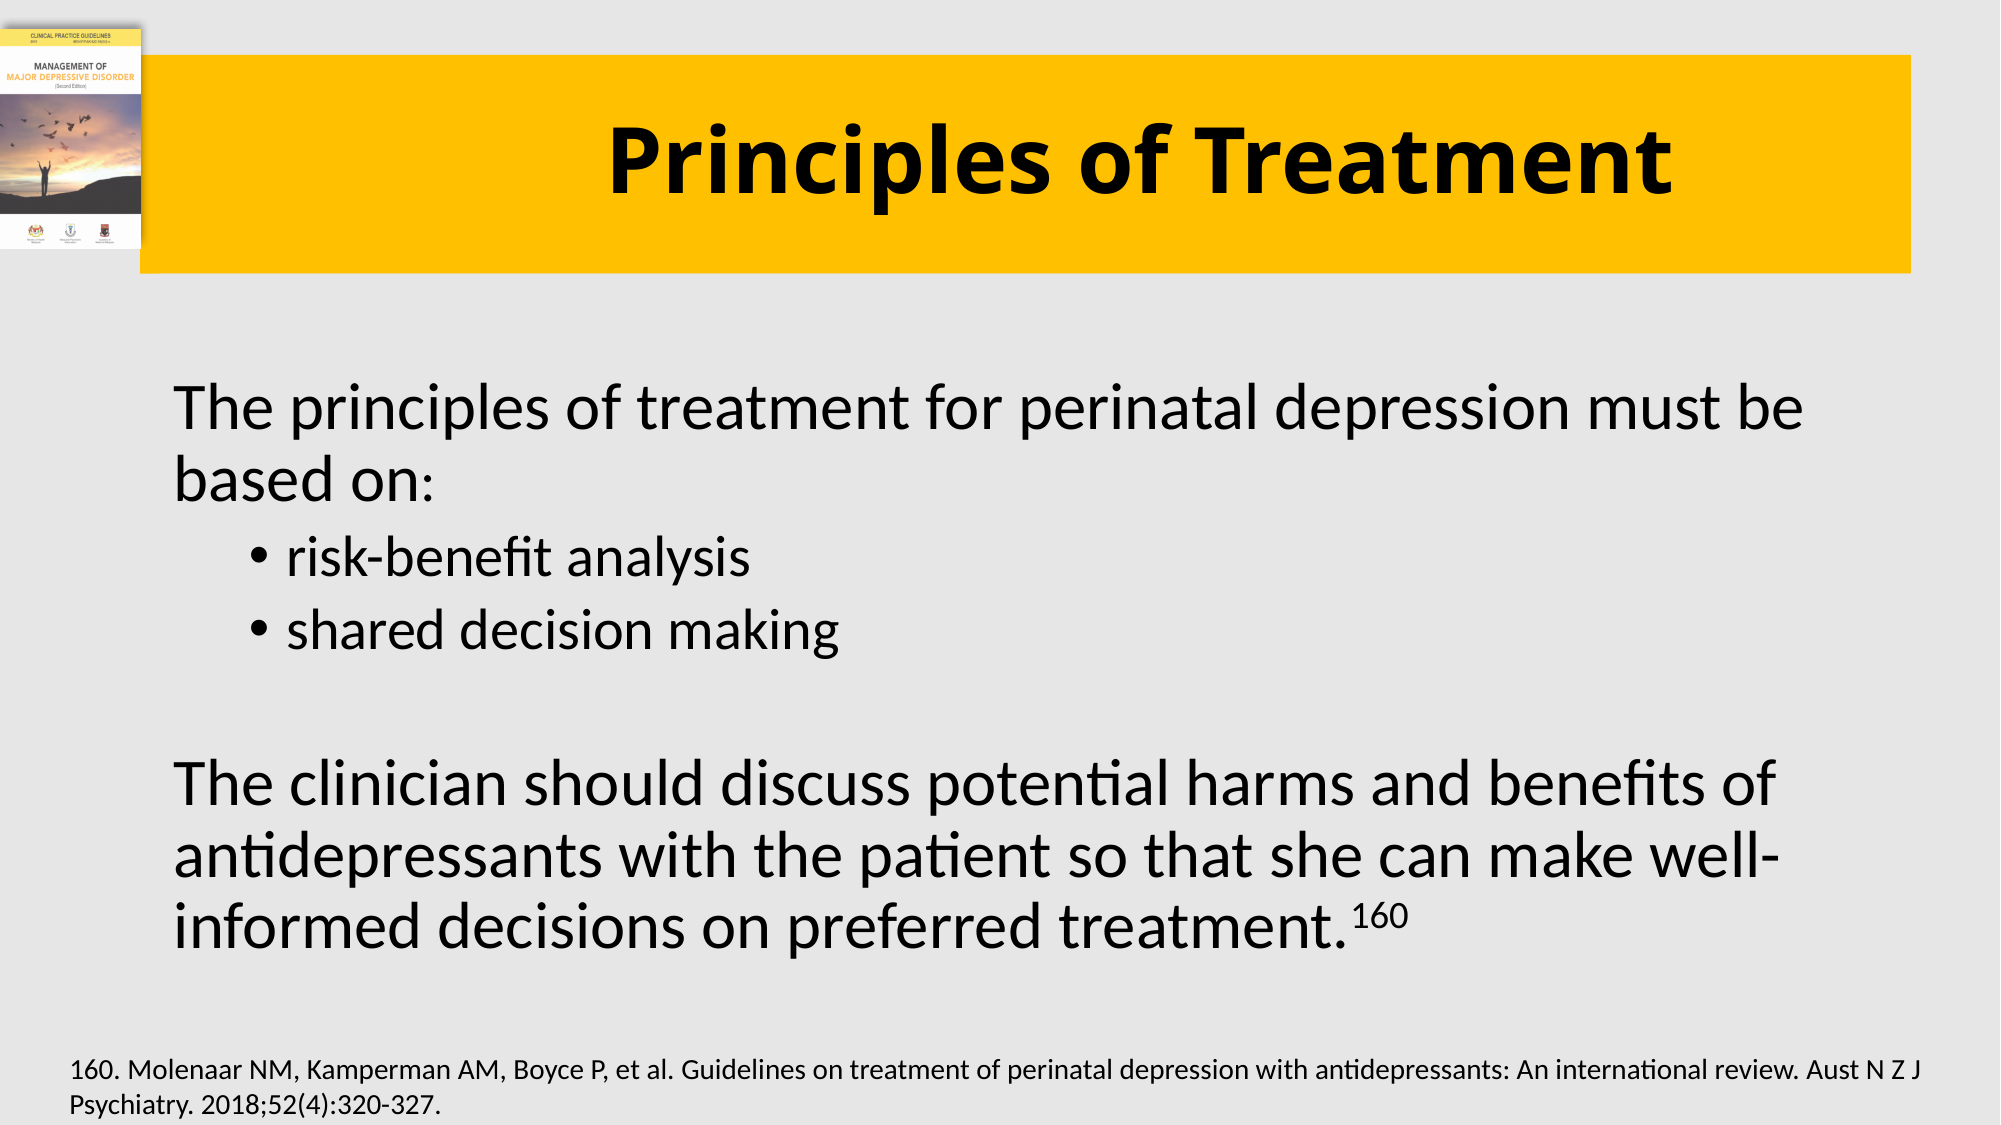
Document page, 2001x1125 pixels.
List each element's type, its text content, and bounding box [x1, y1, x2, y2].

picture [0, 29, 141, 249]
title Principles of Treatment [140, 54, 1911, 274]
text_box 160. Molenaar NM, Kamperman AM, Boyce P, et al. Guidelines on treatment of perinatal depression with antidepressants: An international review. Aust N Z J Psychiatry. 2018;52(4):320-327. [54, 1043, 1946, 1125]
list The principles of treatment for perinatal depression must be based on: risk-benefit analysis shared decision making The clinician should discuss potential harms and benefits of antidepressants with the patient so that she can make well-informed decisions on preferred treatment.160 [158, 273, 1930, 1014]
